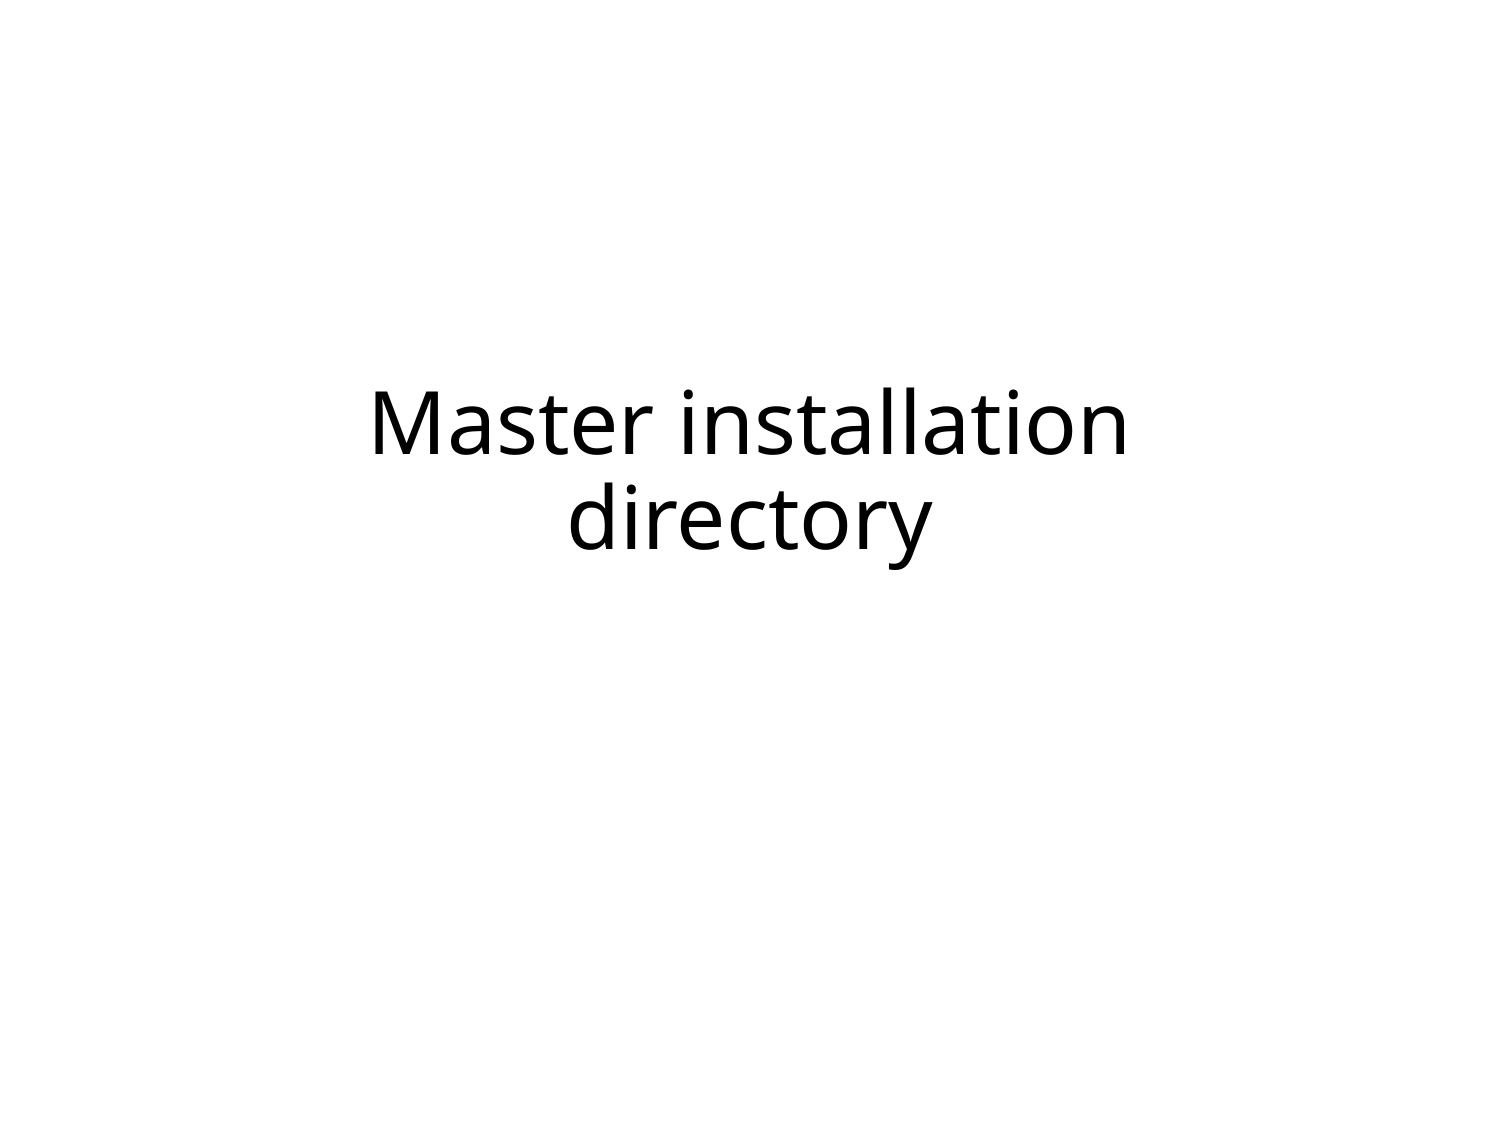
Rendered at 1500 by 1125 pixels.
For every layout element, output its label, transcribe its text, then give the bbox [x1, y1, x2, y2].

title Master installation directory [187, 184, 1313, 576]
